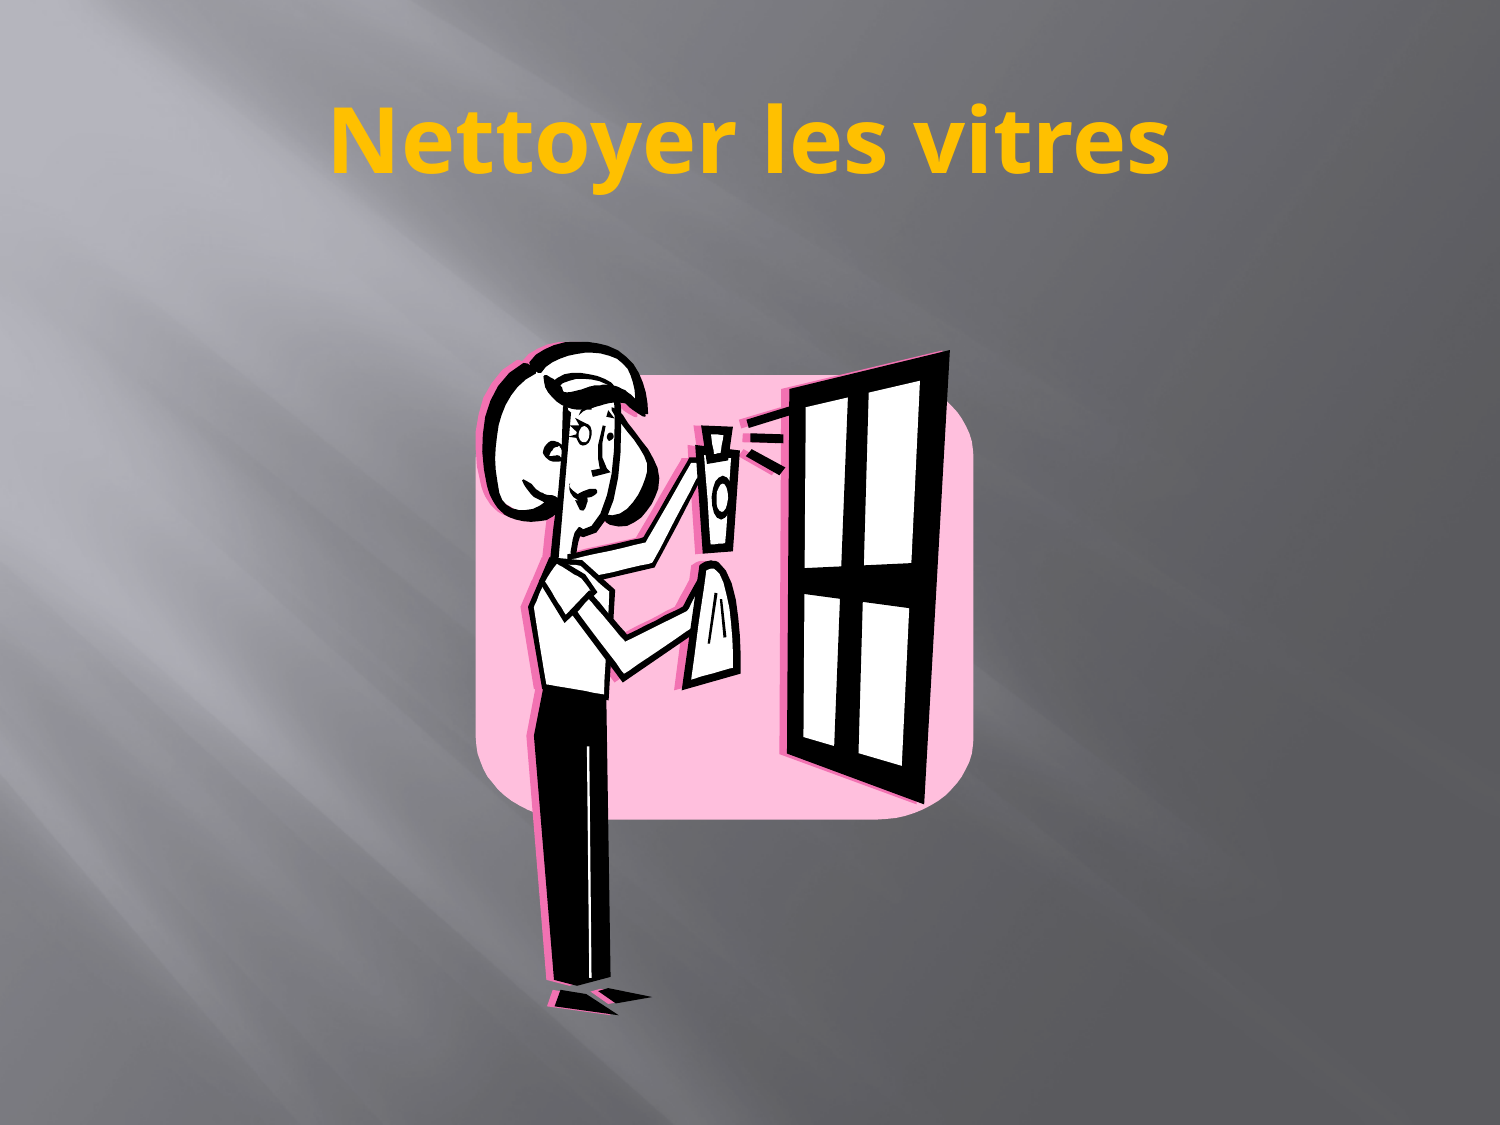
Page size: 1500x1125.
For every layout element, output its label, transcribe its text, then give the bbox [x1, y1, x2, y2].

text_box Nettoyer les vitres [299, 74, 1200, 200]
picture [437, 337, 974, 1016]
